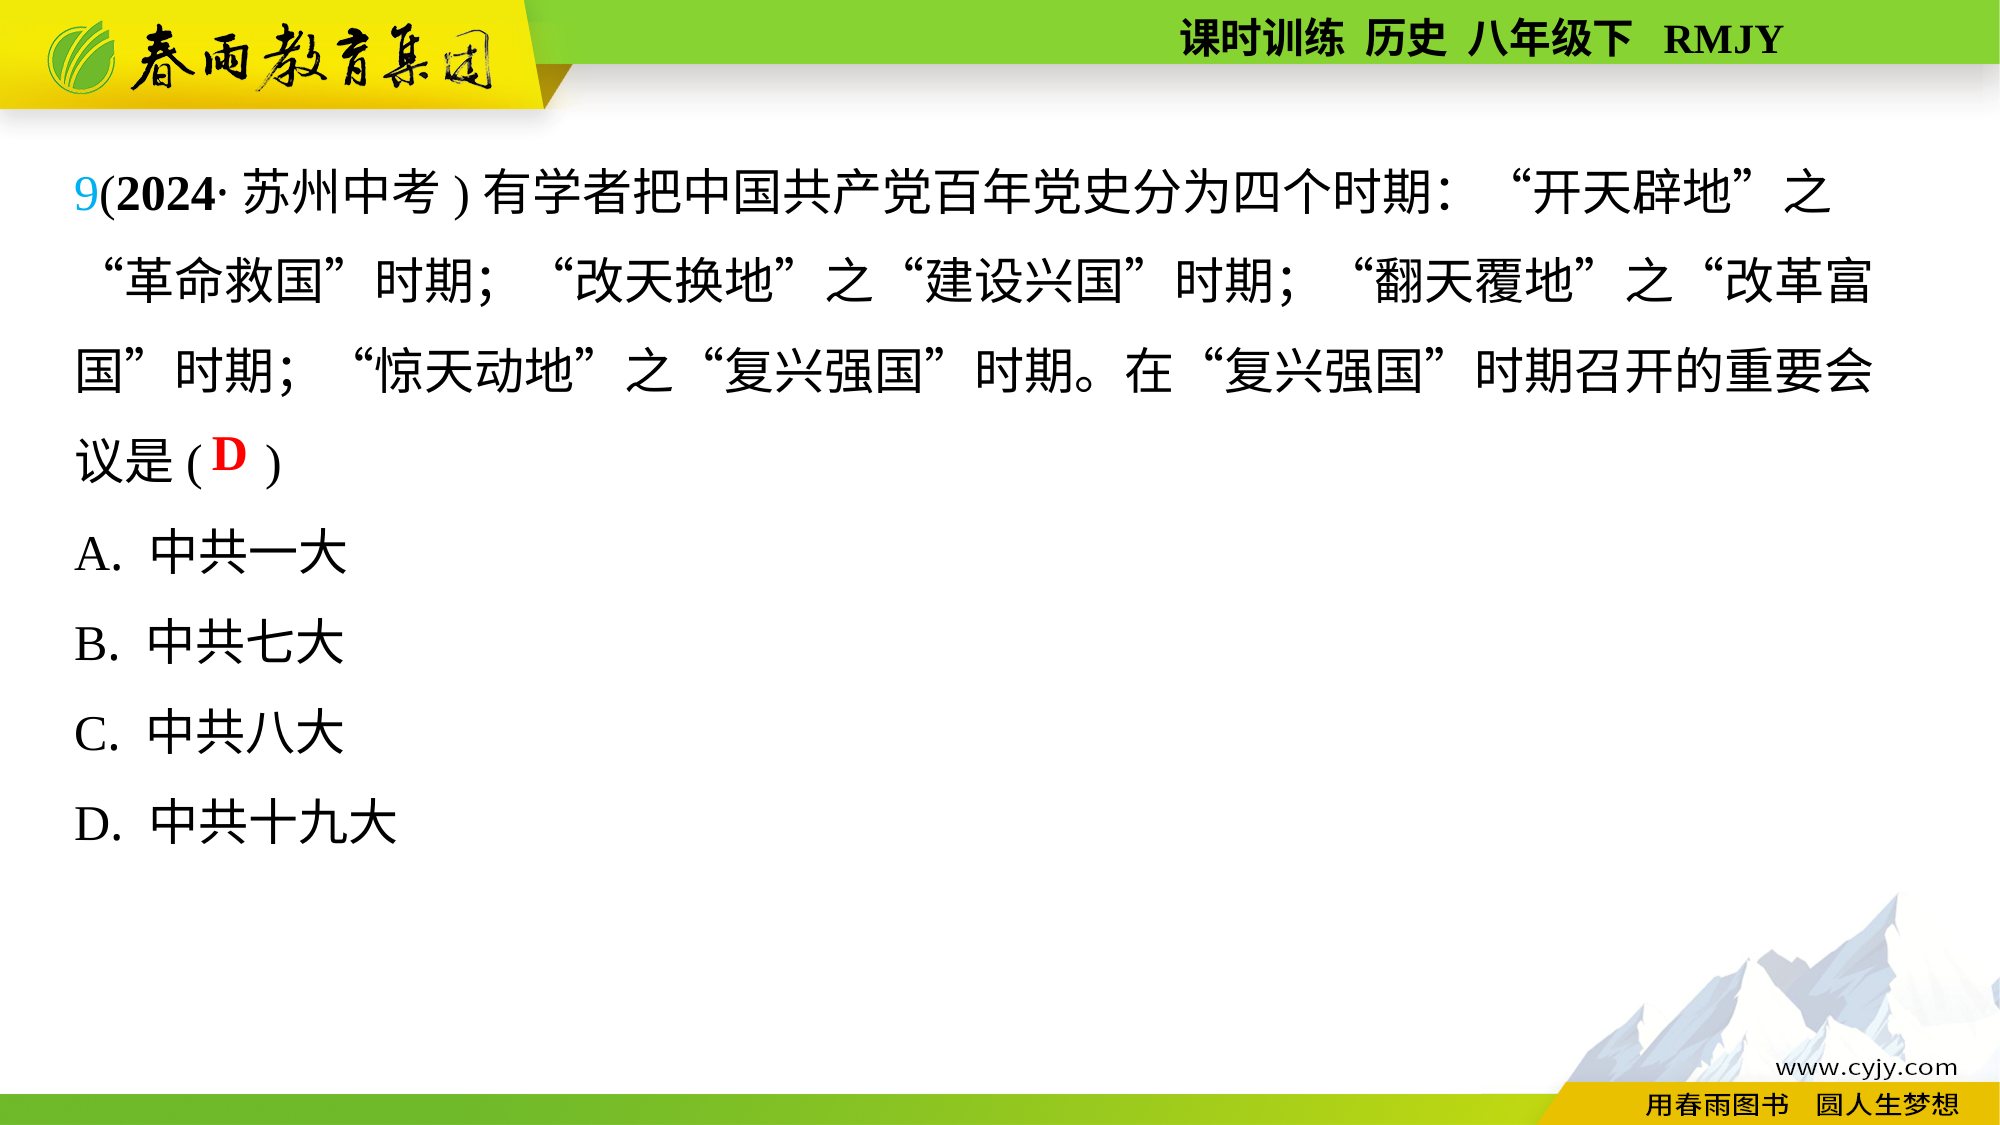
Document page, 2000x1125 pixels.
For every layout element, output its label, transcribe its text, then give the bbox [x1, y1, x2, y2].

picture [0, 0, 2000, 1125]
text_box D [197, 413, 263, 489]
list 9(2024·苏州中考)有学者把中国共产党百年党史分为四个时期：“开天辟地”之“革命救国”时期；“改天换地”之“建设兴国”时期；“翻天覆地”之“改革富国”时期；“惊天动地”之“复兴强国”时期。在“复兴强国”时期召开的重要会 议是( ) A. 中共一大 B. 中共七大 C. 中共八大 D. 中共十九大 [59, 122, 1944, 865]
